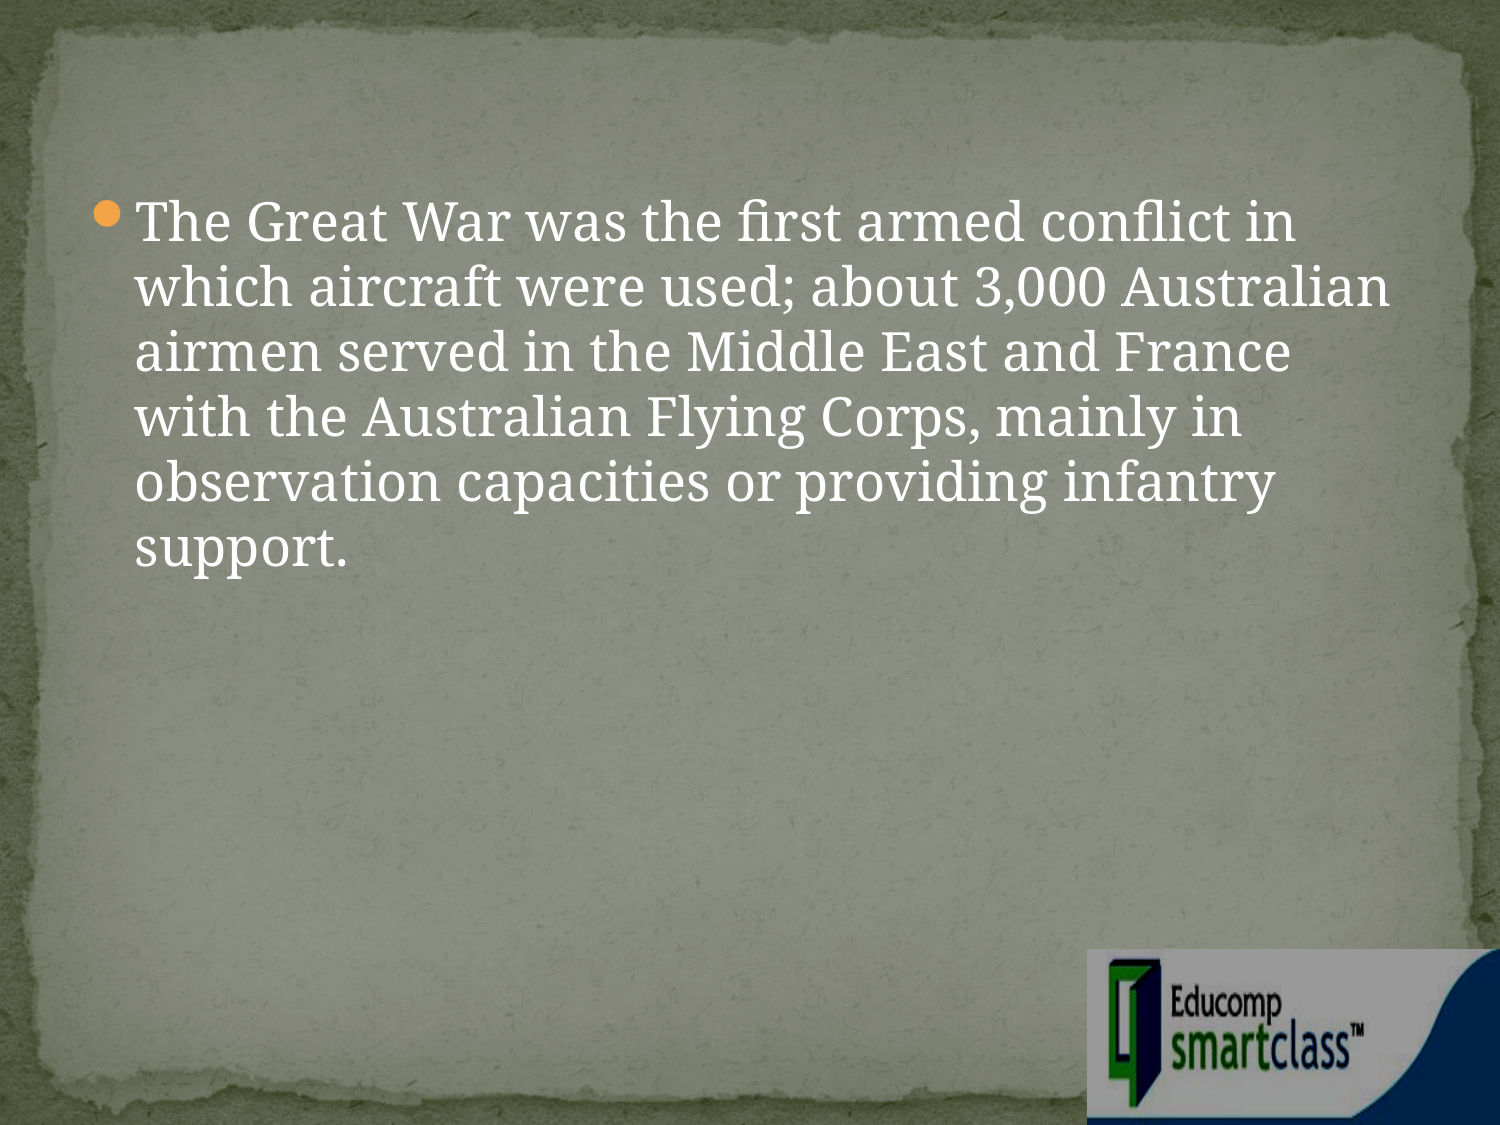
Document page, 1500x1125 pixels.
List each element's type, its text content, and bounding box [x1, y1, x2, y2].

list The Great War was the first armed conflict in which aircraft were used; about 3,000 Australian airmen served in the Middle East and France with the Australian Flying Corps, mainly in observation capacities or providing infantry support. [75, 24, 1425, 1005]
picture [1087, 949, 1500, 1125]
